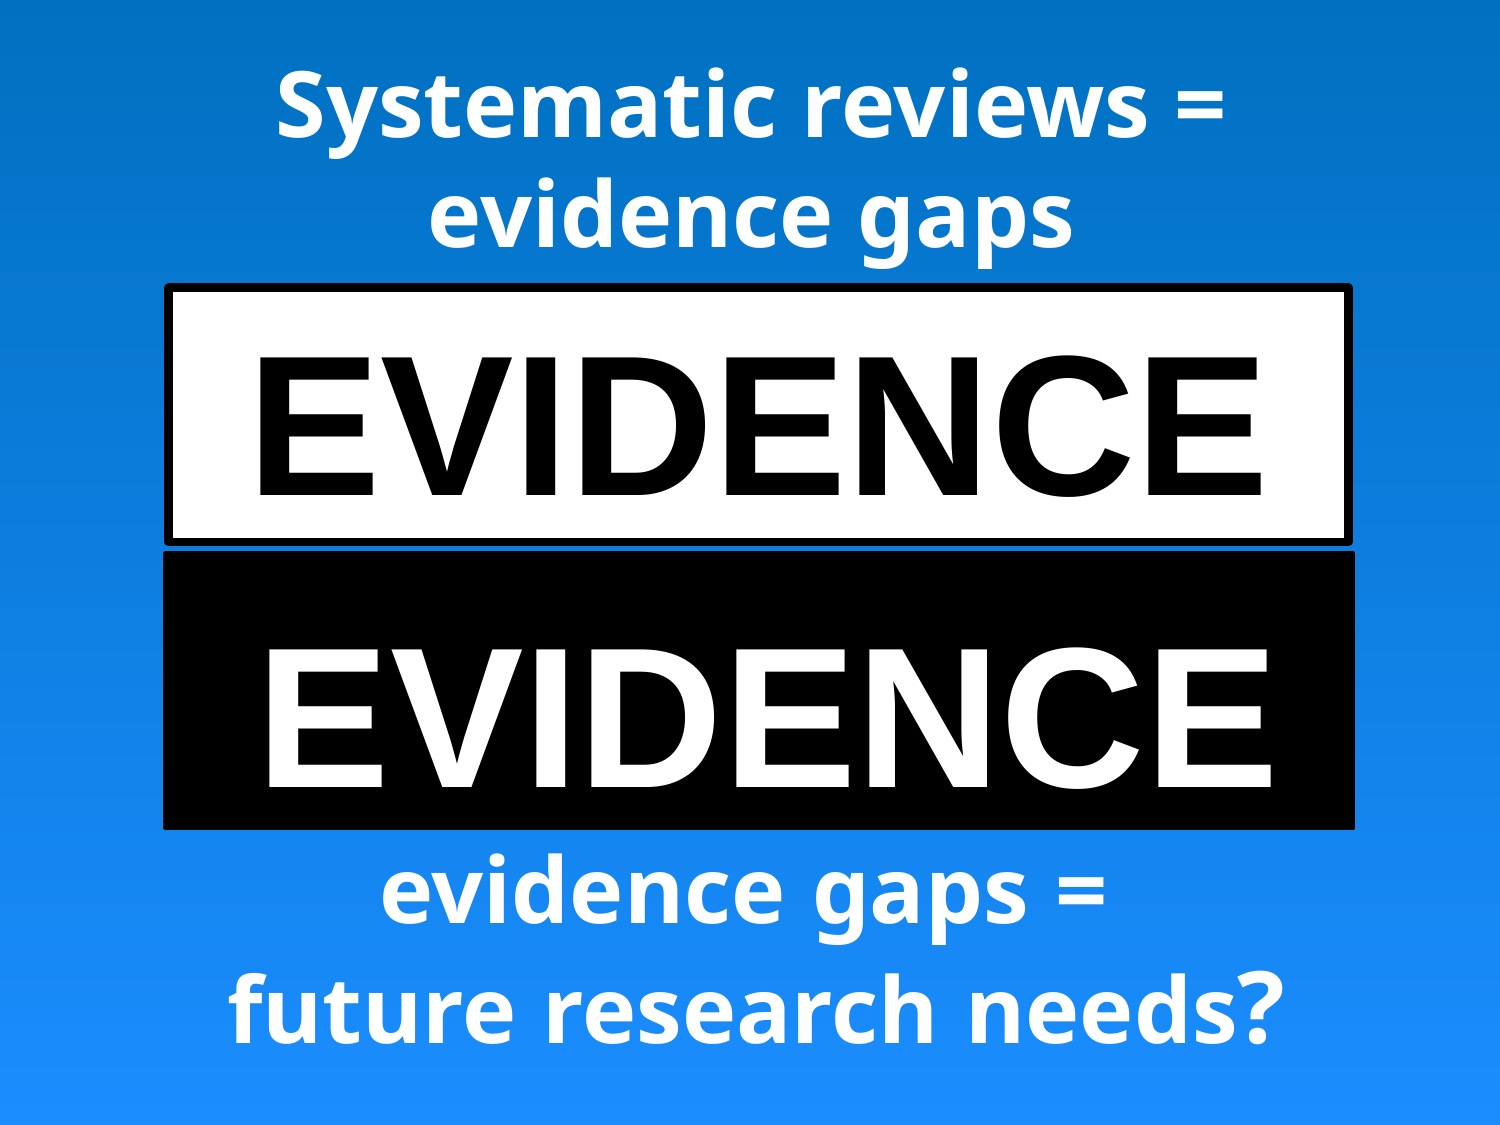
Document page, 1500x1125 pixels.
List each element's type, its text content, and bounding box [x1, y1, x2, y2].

text_box EVIDENCE [168, 287, 1349, 543]
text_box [165, 553, 1354, 829]
text_box evidence gaps = future research needs? [50, 849, 1463, 1038]
title Systematic reviews = evidence gaps [63, 62, 1440, 251]
